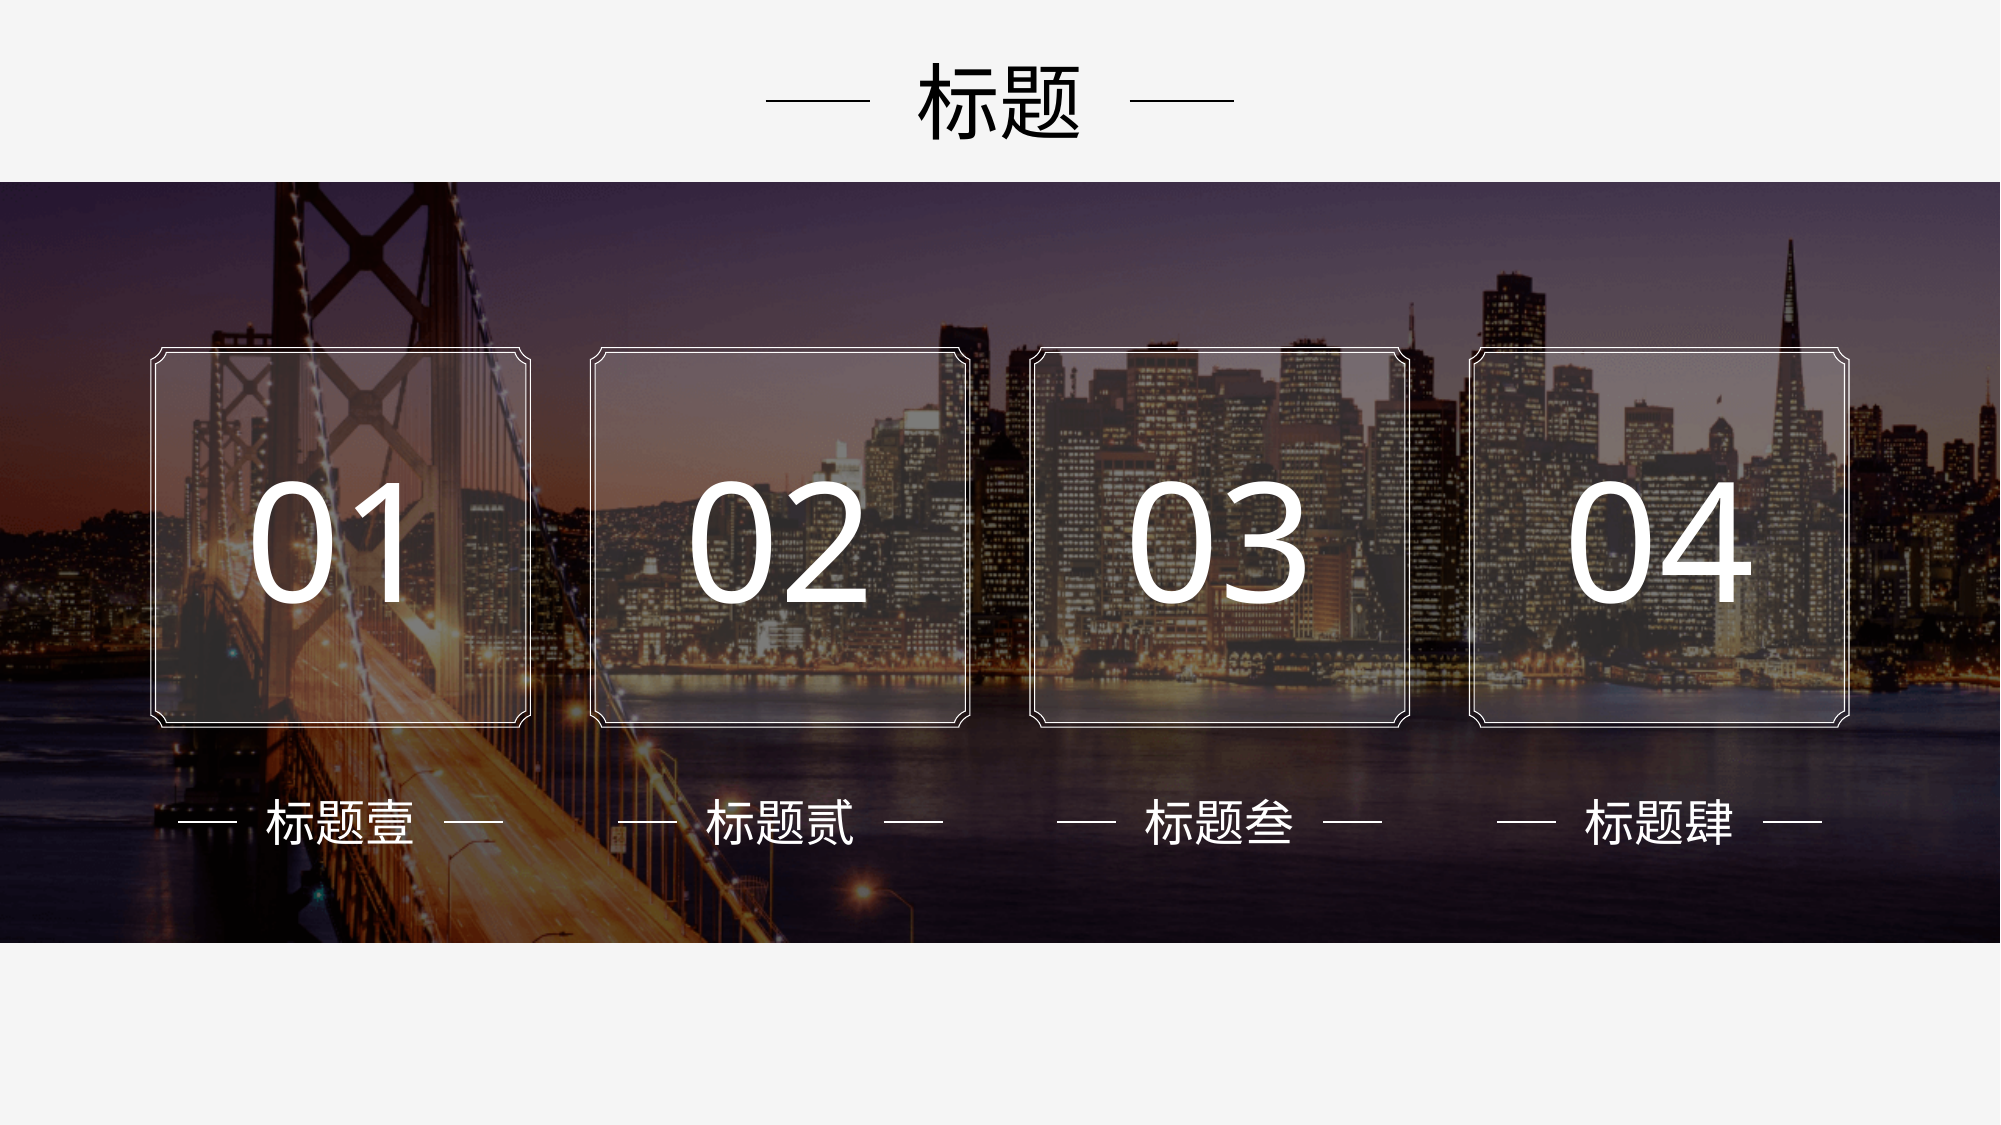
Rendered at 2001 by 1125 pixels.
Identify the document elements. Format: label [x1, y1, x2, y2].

picture [0, 182, 2000, 943]
text_box [1057, 784, 1383, 860]
text_box [150, 347, 1850, 728]
text_box [617, 784, 943, 860]
text_box [178, 784, 504, 860]
text_box [1496, 784, 1822, 860]
text_box [765, 43, 1235, 160]
